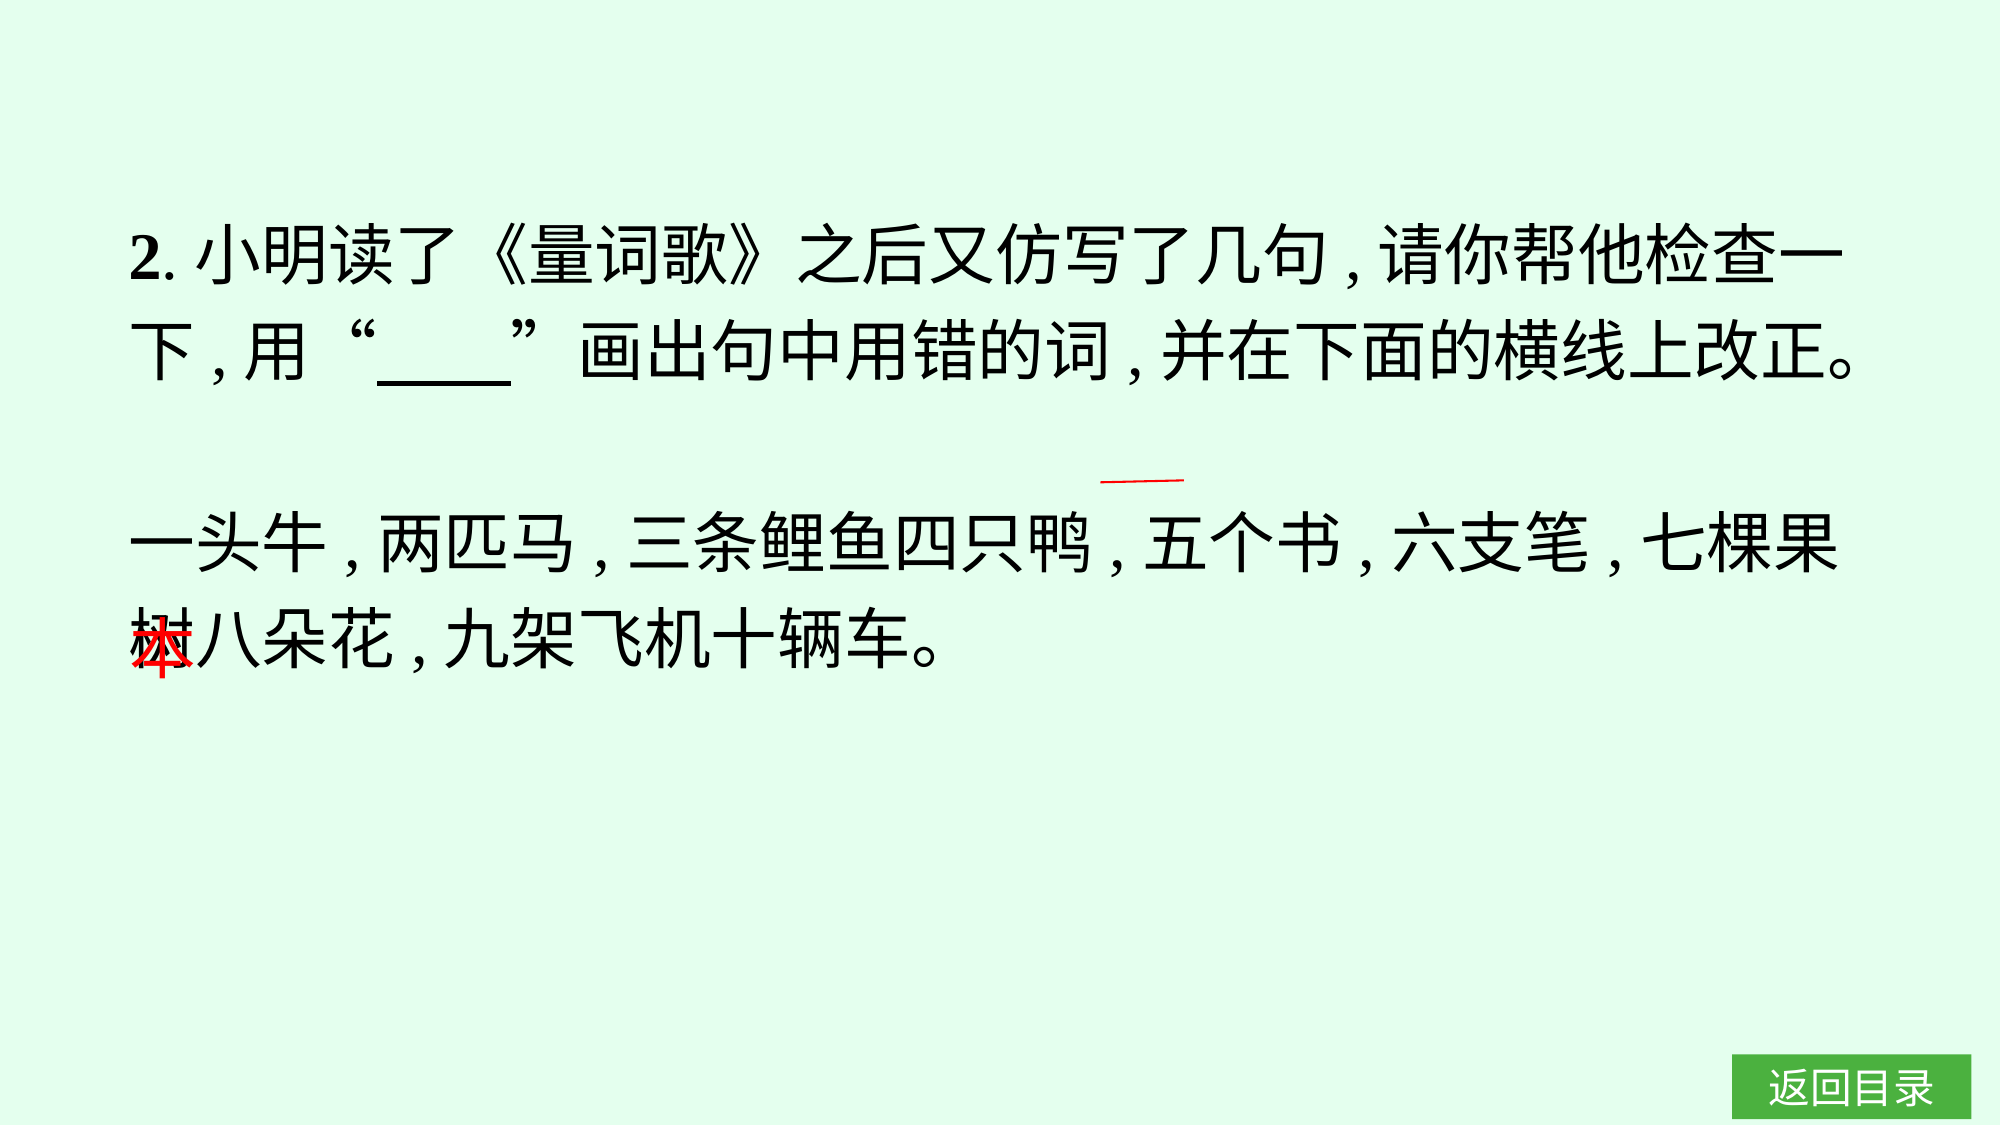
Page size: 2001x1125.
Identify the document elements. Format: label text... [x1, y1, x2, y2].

text_box 本 [114, 583, 227, 694]
text_box 2.小明读了《量词歌》之后又仿写了几句,请你帮他检查一下,用“ ”画出句中用错的词,并在下面的横线上改正。 一头牛,两匹马,三条鲤鱼四只鸭,五个书,六支笔,七棵果树八朵花,九架飞机十辆车。 [113, 189, 1887, 684]
